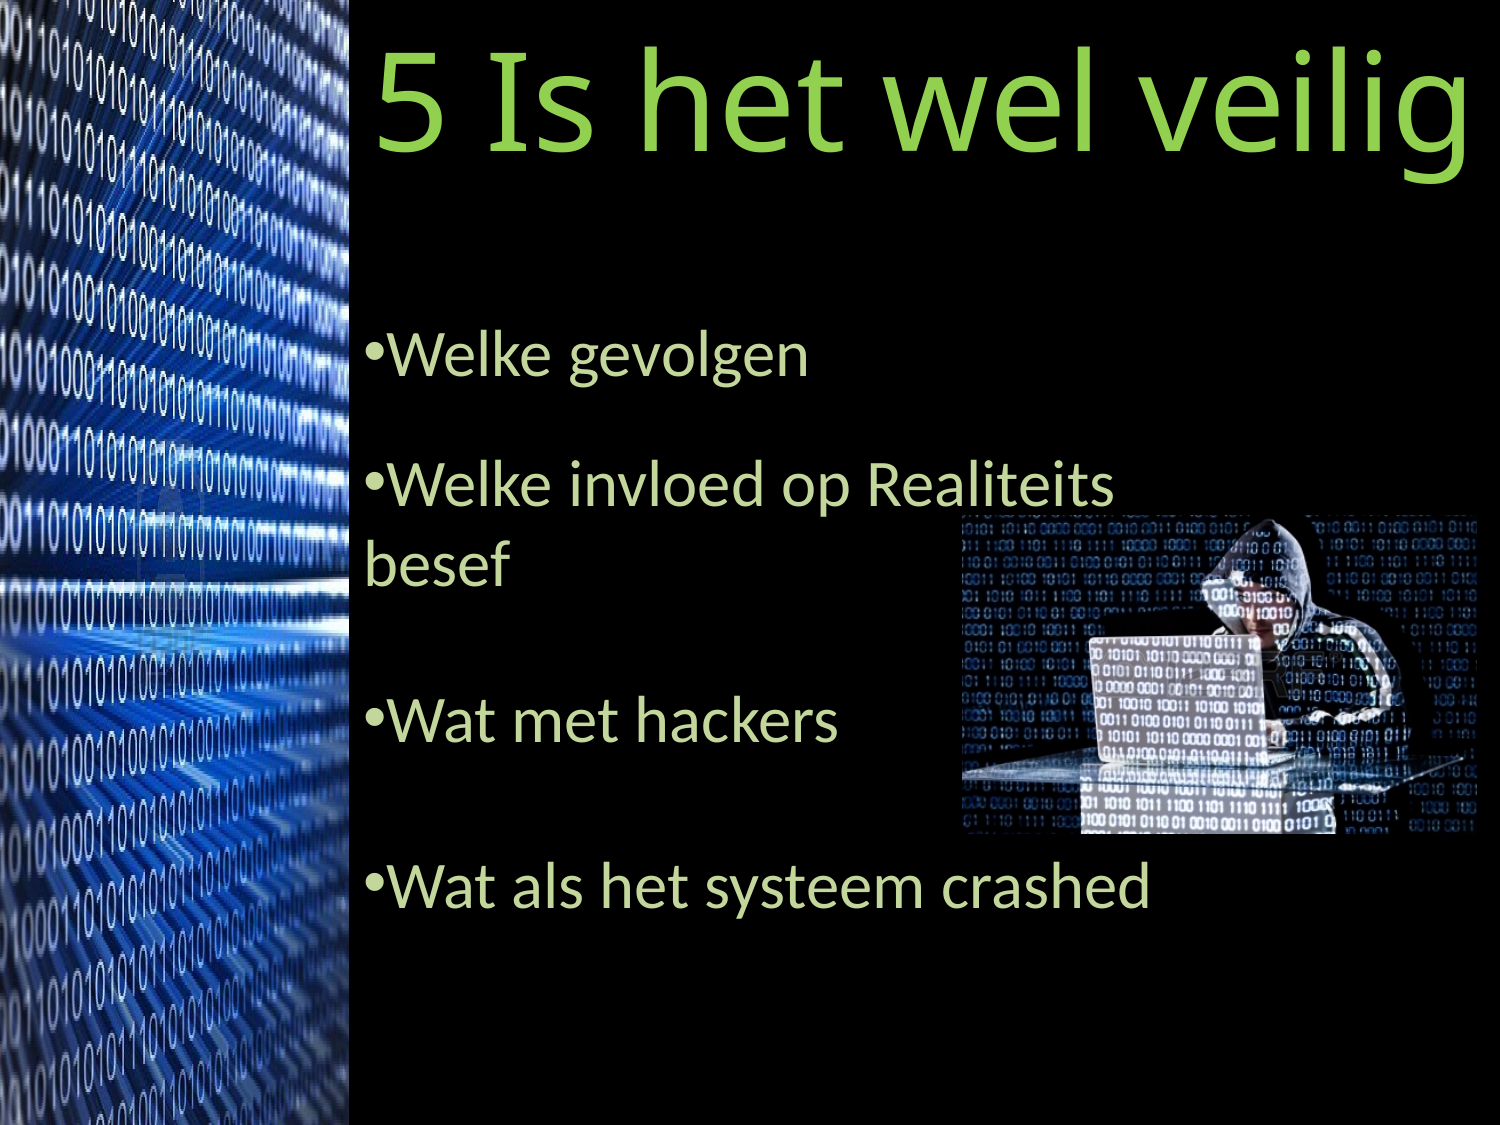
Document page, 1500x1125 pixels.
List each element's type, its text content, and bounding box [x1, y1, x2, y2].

picture [962, 514, 1477, 834]
picture [0, 0, 349, 1125]
text_box Wat als het systeem crashed [352, 834, 1211, 929]
text_box Welke gevolgen [352, 302, 845, 398]
text_box Wat met hackers [352, 668, 957, 764]
title 5 Is het wel veilig [349, 0, 1500, 194]
text_box Welke invloed op Realiteits besef [352, 432, 1211, 608]
